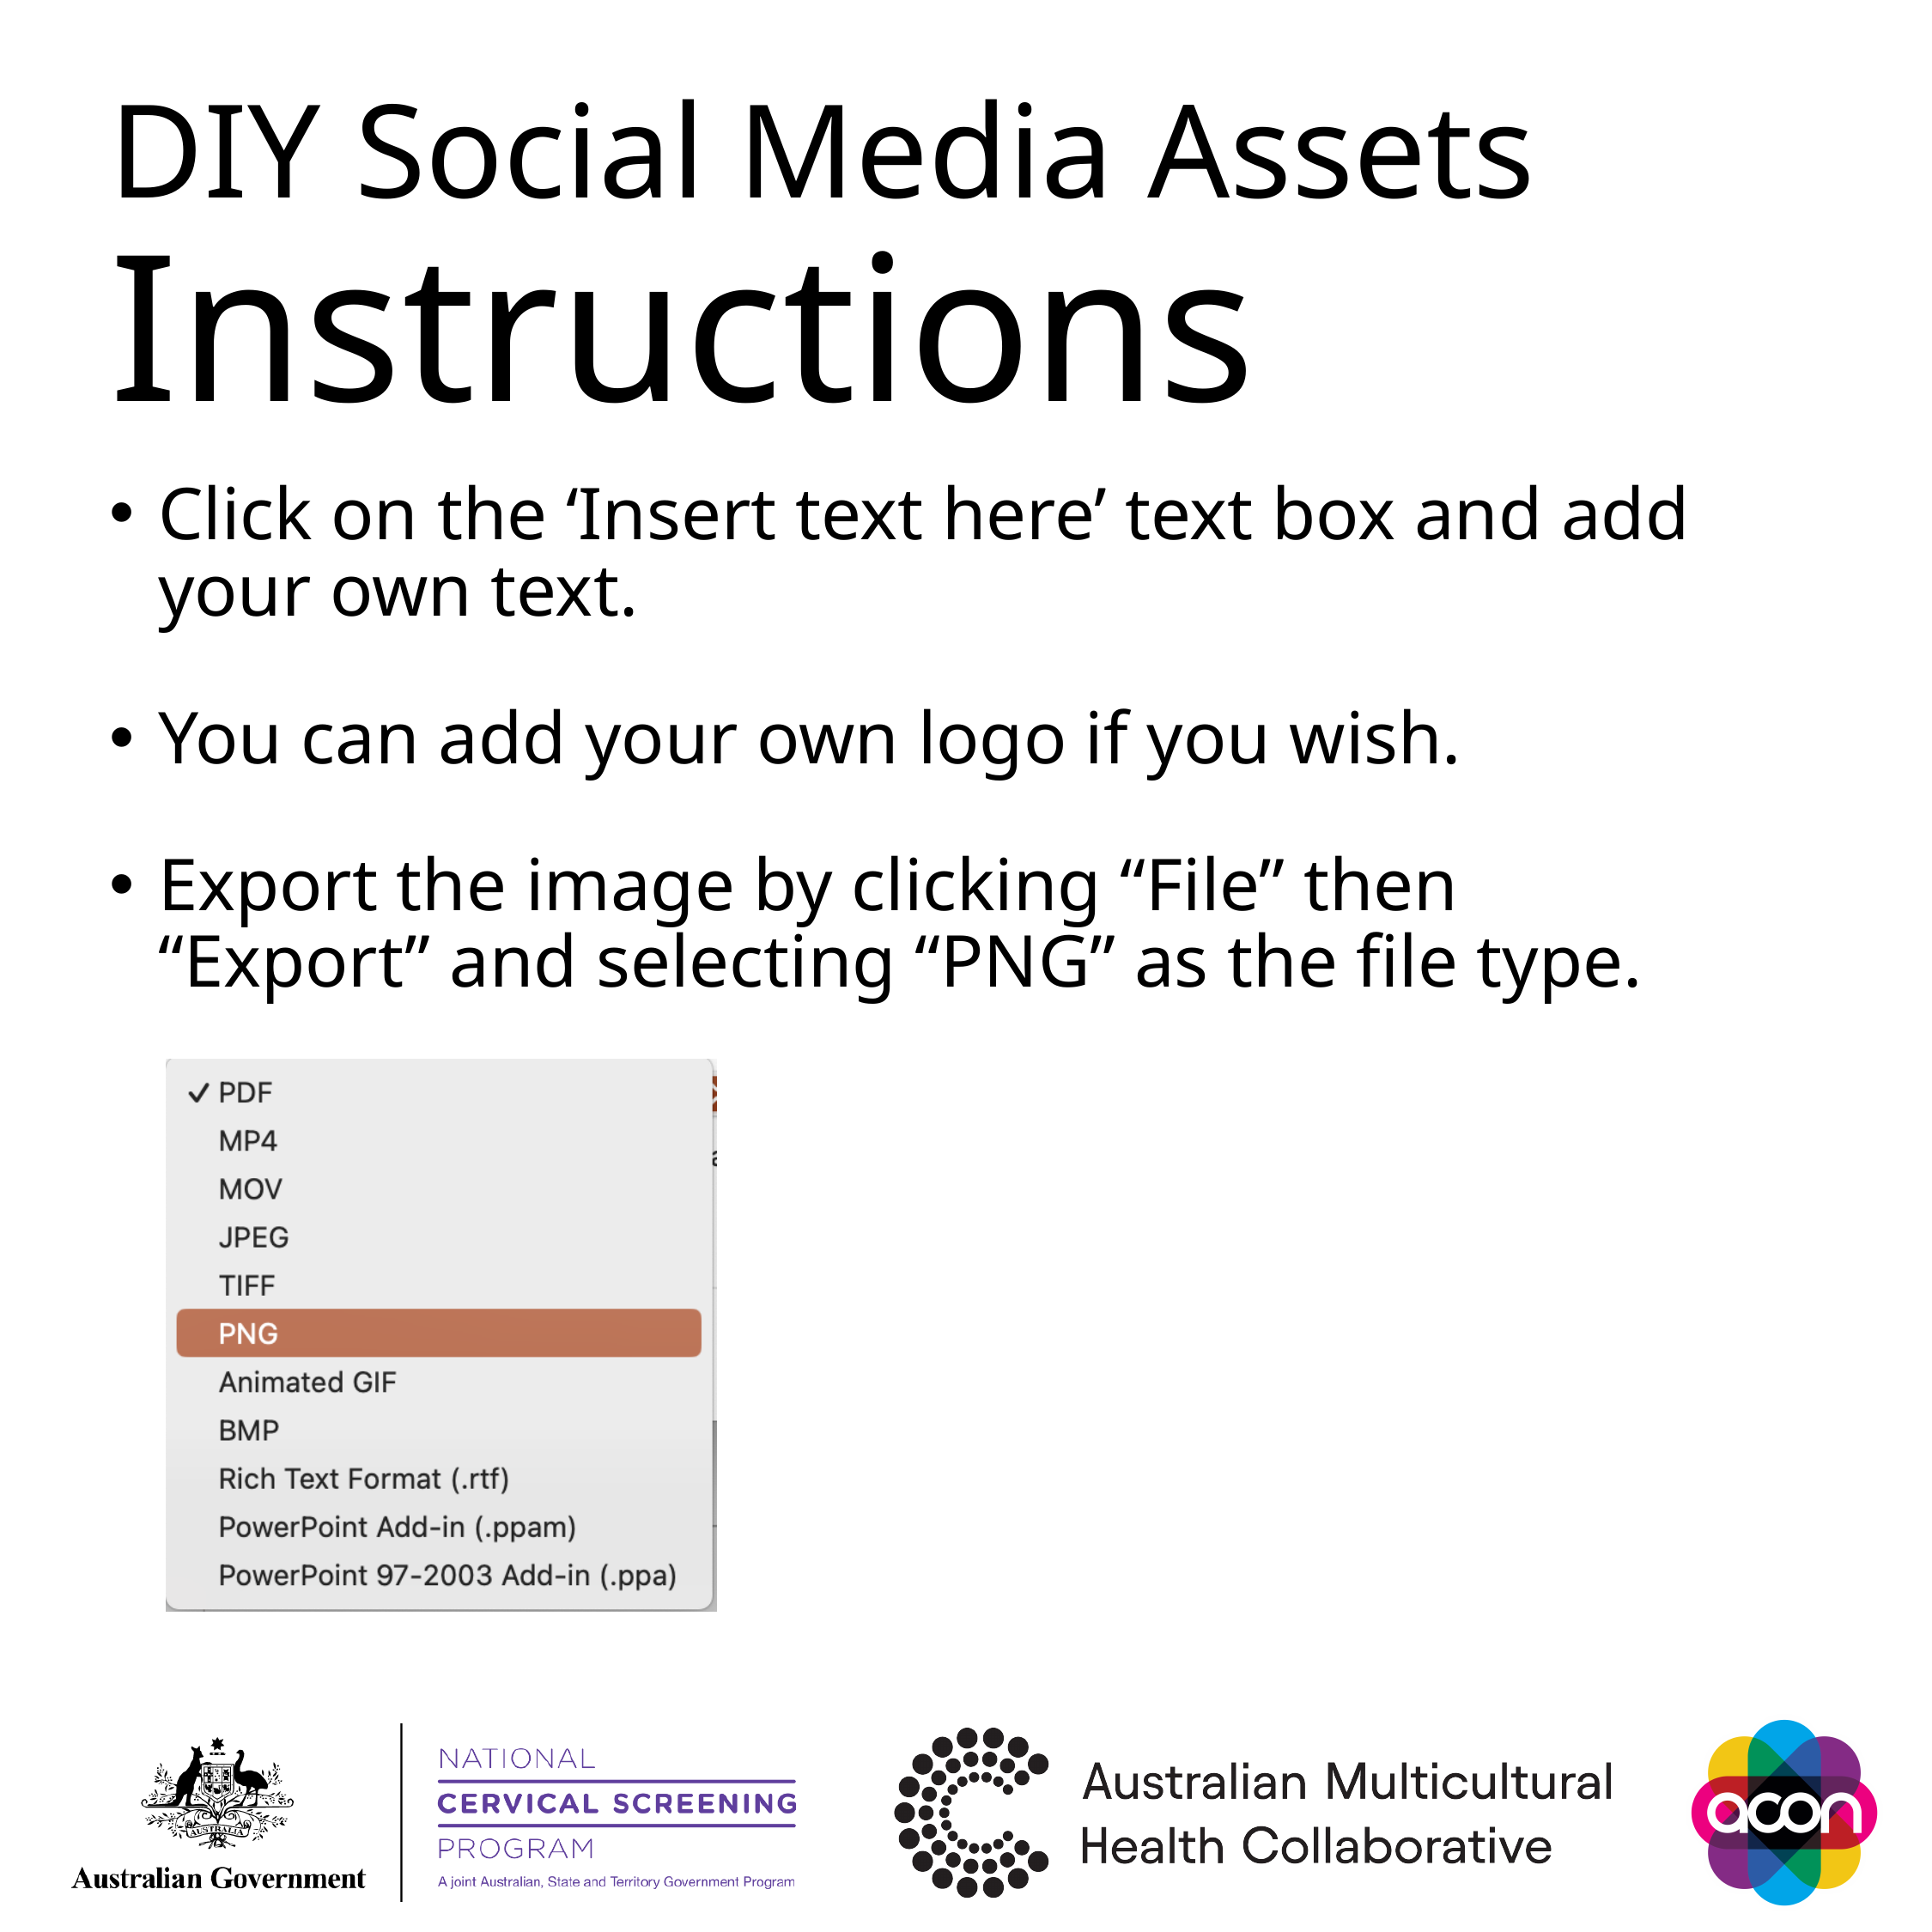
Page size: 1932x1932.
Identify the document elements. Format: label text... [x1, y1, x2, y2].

picture [166, 1058, 718, 1612]
list Click on the ‘Insert text here’ text box and add your own text. You can add your own logo if you wish. Export the image by clicking “File” then “Export” and selecting “PNG” as the file type. [96, 471, 1764, 1698]
title DIY Social Media Assets Instructions [96, 79, 1764, 453]
picture [10, 1692, 1646, 1932]
picture [1685, 1713, 1883, 1911]
